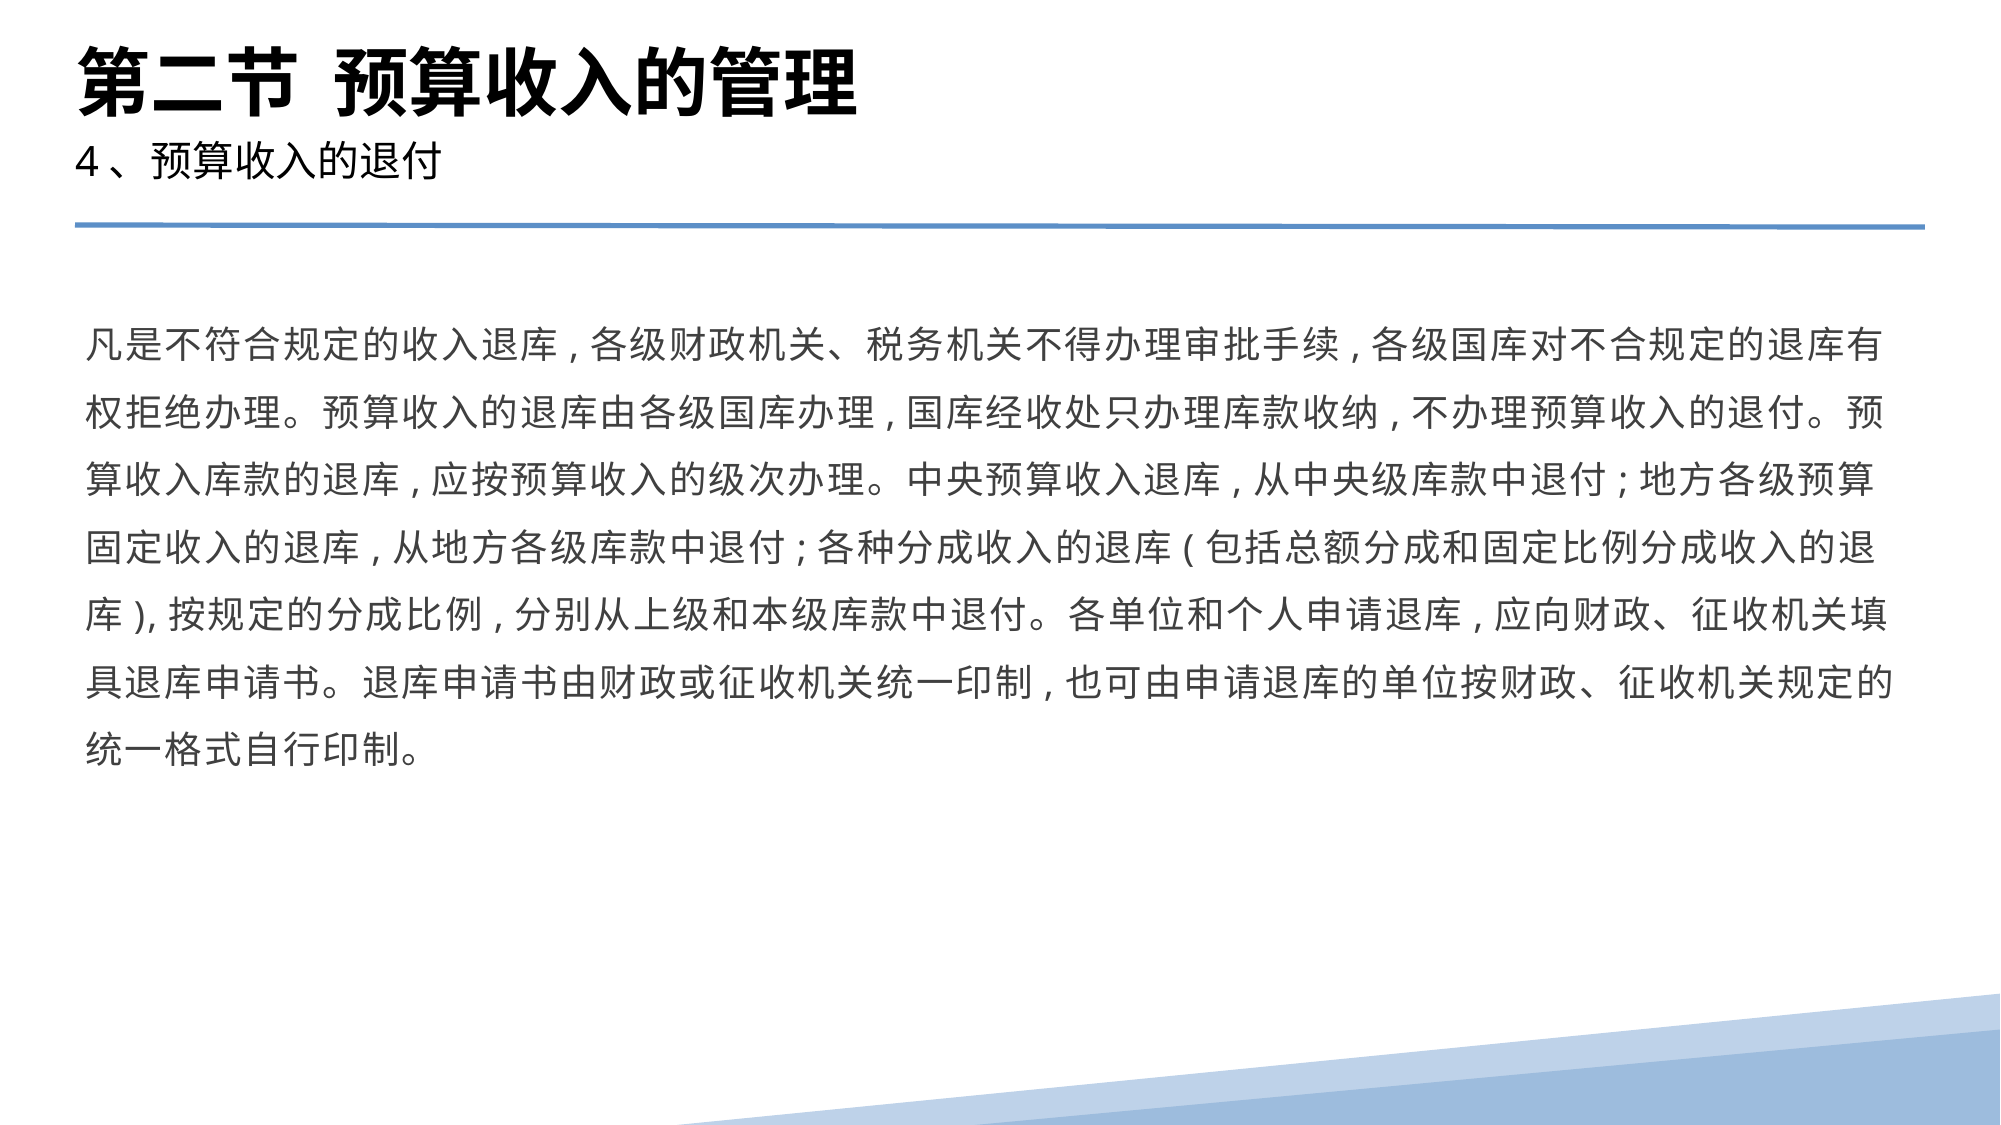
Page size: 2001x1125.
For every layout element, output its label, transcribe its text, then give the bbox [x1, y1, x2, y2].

text_box 凡是不符合规定的收入退库,各级财政机关、税务机关不得办理审批手续,各级国库对不合规定的退库有权拒绝办理。预算收入的退库由各级国库办理,国库经收处只办理库款收纳,不办理预算收入的退付。预算收入库款的退库,应按预算收入的级次办理。中央预算收入退库,从中央级库款中退付;地方各级预算固定收入的退库,从地方各级库款中退付;各种分成收入的退库(包括总额分成和固定比例分成收入的退库),按规定的分成比例,分别从上级和本级库款中退付。各单位和个人申请退库,应向财政、征收机关填具退库申请书。退库申请书由财政或征收机关统一印制,也可由申请退库的单位按财政、征收机关规定的统一格式自行印制。 [74, 252, 1910, 819]
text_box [677, 991, 2000, 1125]
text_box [74, 224, 1925, 228]
text_box 第二节 预算收入的管理 [75, 24, 1925, 124]
text_box 4、预算收入的退付 [75, 124, 1925, 200]
